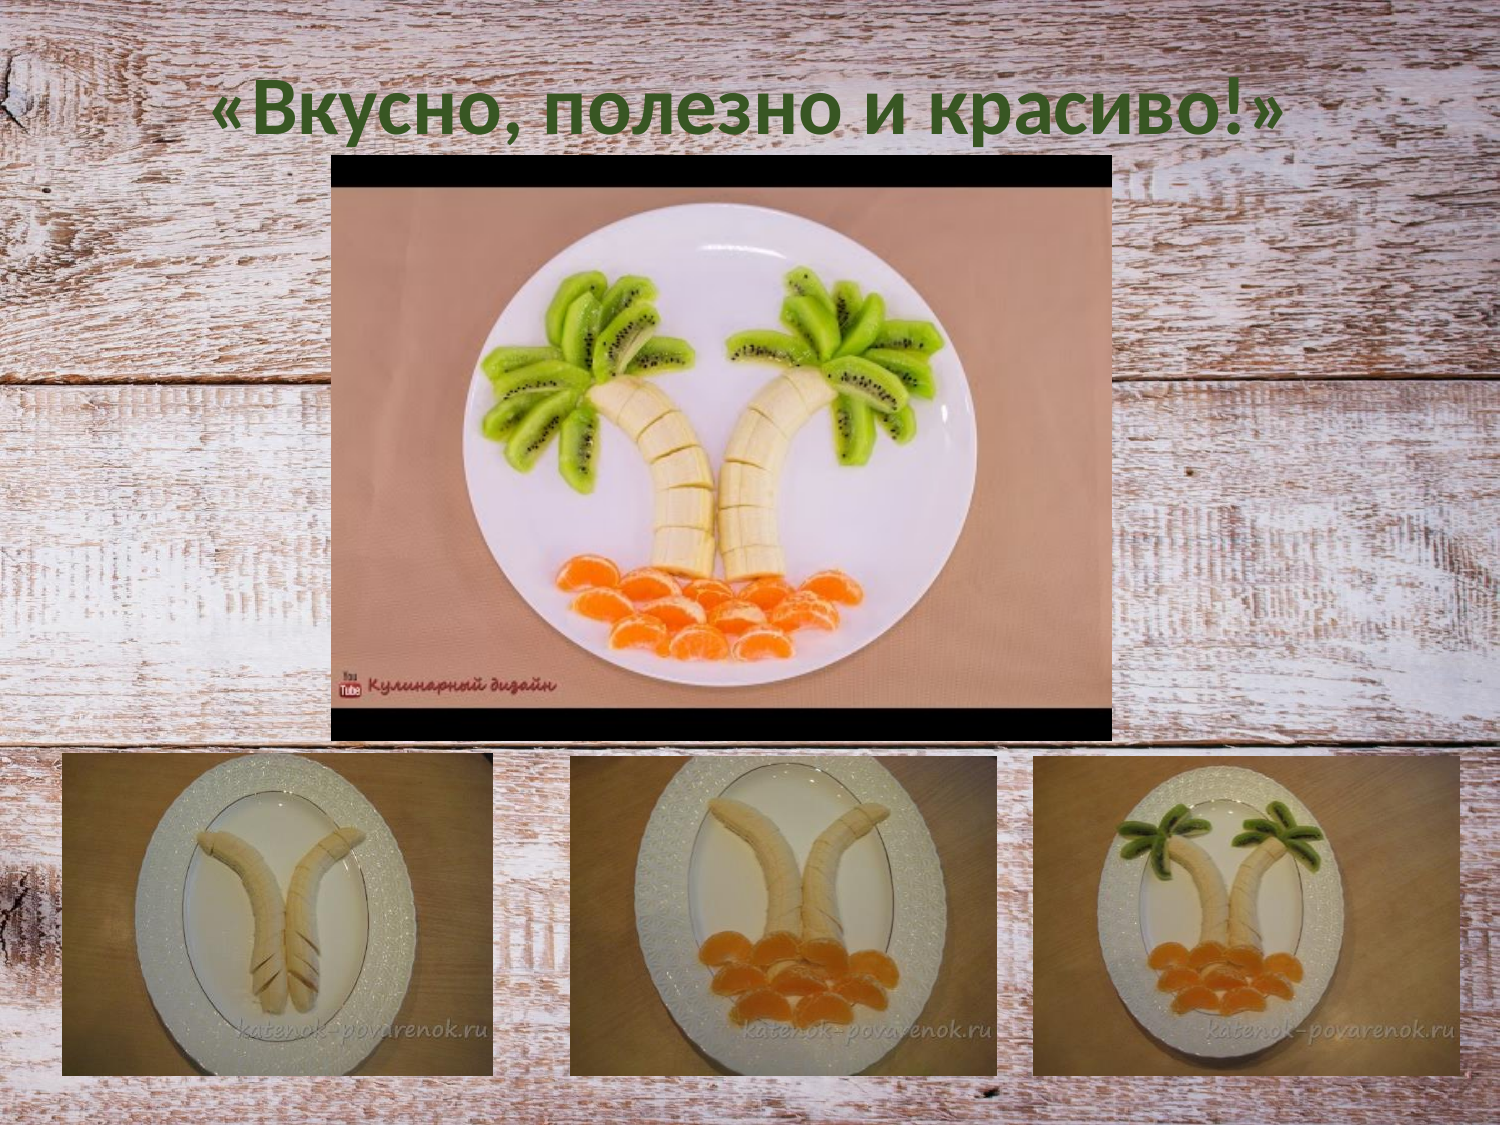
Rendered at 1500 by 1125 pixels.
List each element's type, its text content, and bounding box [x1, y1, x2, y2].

picture [0, 0, 1500, 1125]
title «Вкусно, полезно и красиво!» [103, 21, 1397, 194]
